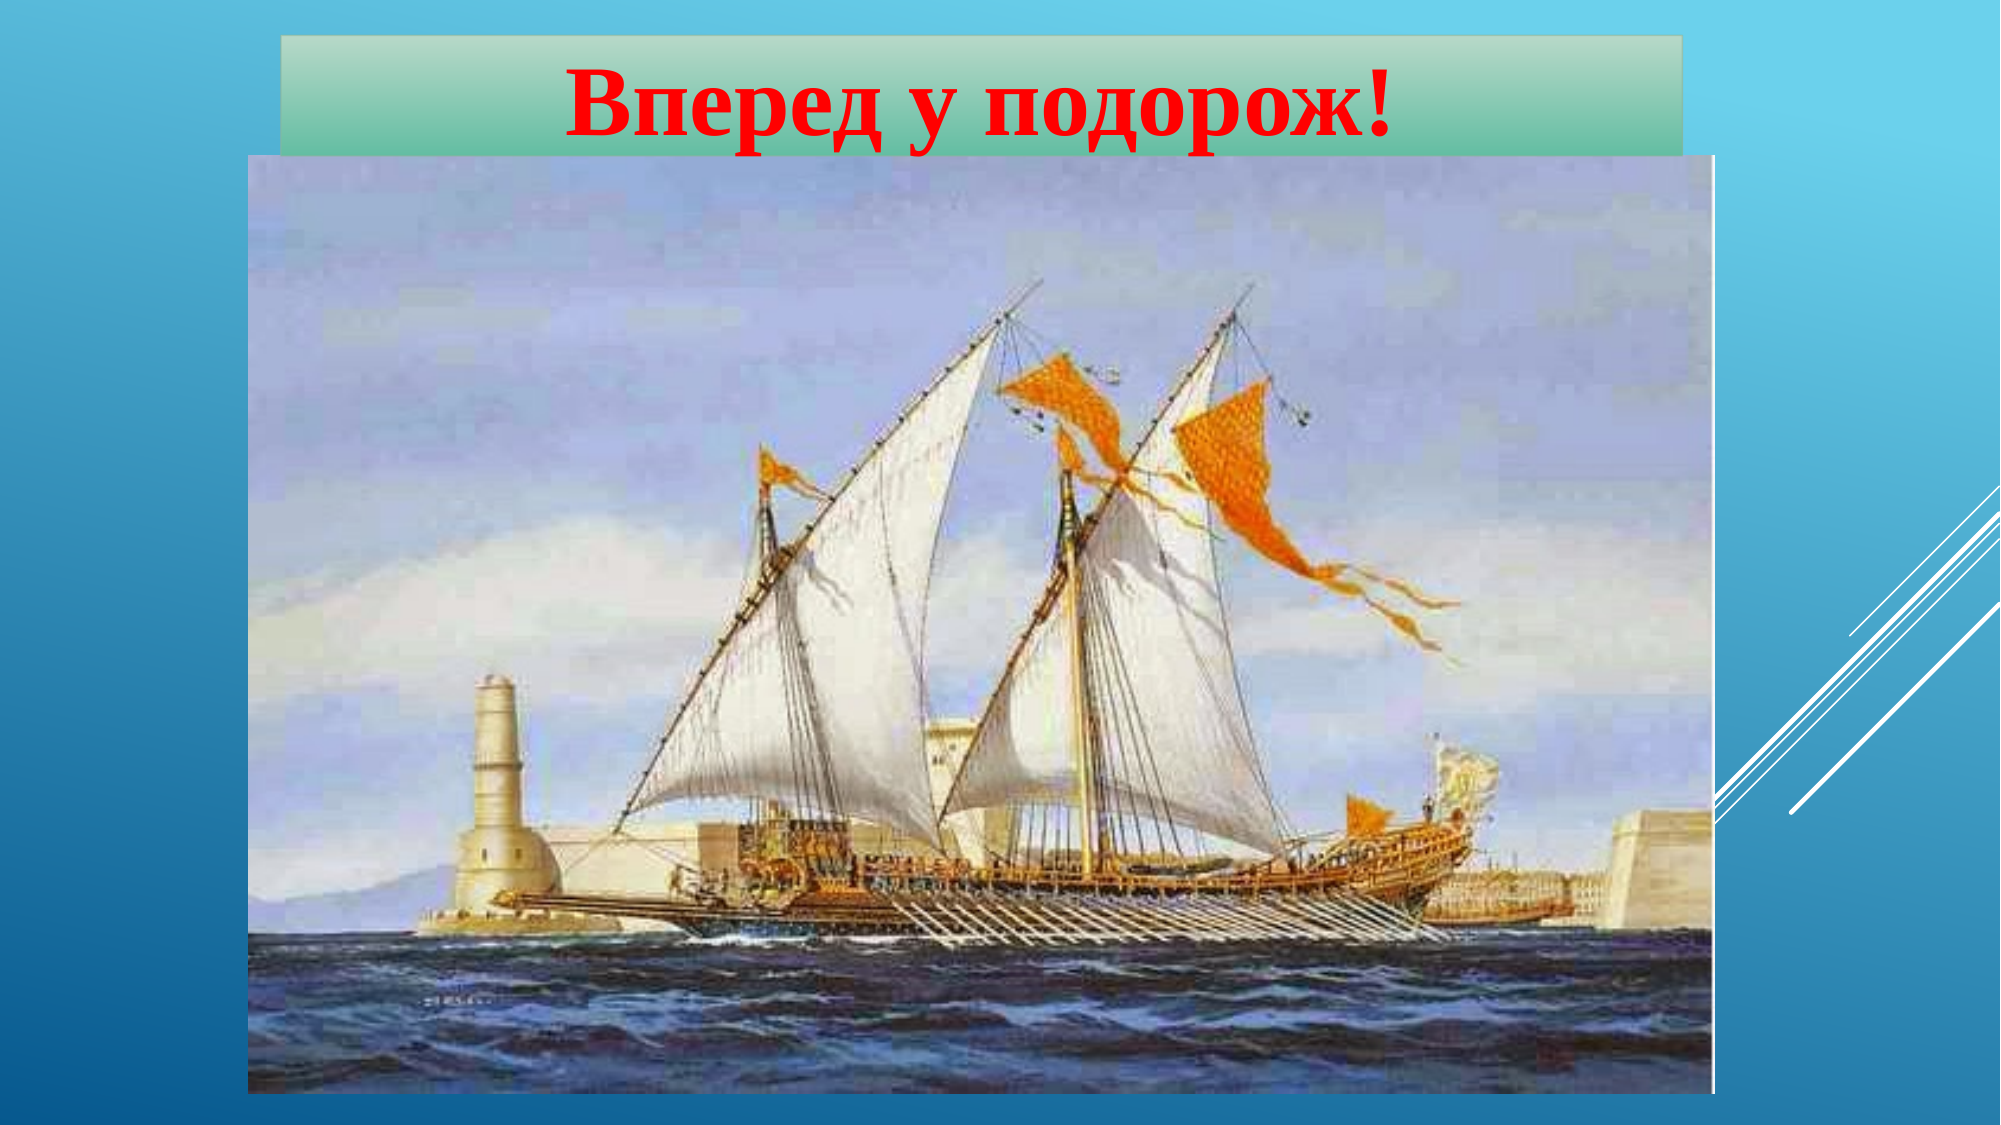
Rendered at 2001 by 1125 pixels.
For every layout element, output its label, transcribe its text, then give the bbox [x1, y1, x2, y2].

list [248, 155, 1715, 1094]
text_box Вперед у подорож! [280, 35, 1683, 155]
